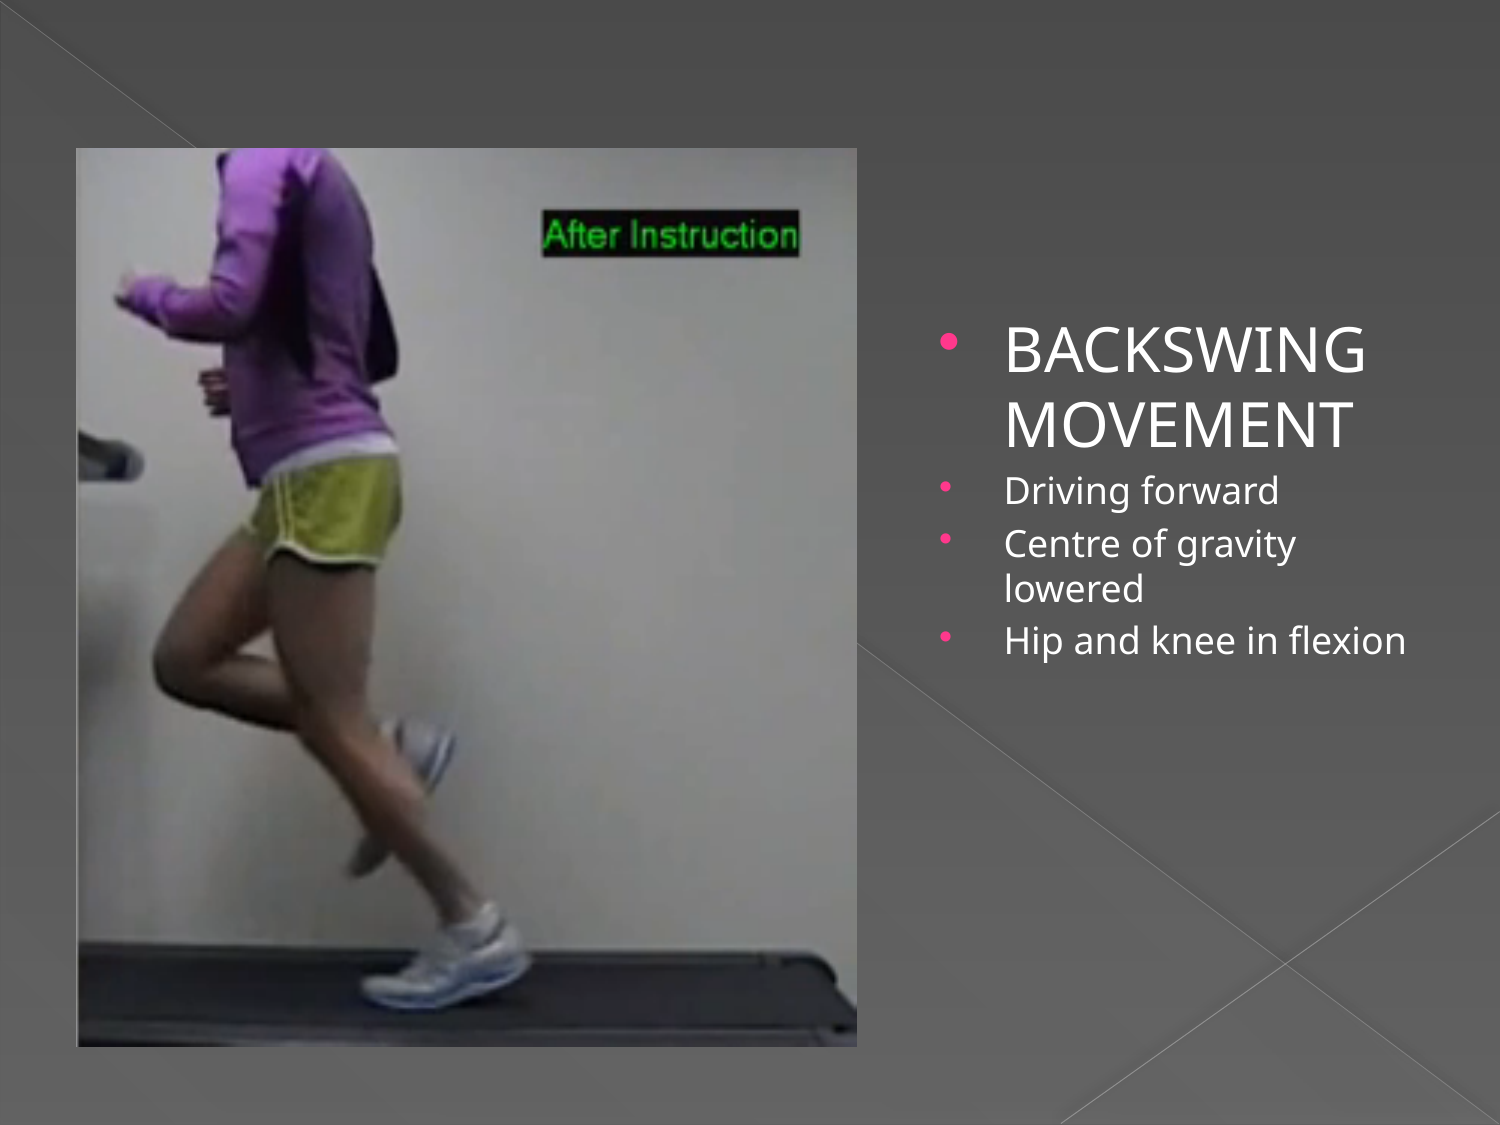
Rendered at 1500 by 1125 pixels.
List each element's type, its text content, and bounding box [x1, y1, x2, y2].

picture [76, 148, 857, 1047]
list BACKSWING MOVEMENT Driving forward Centre of gravity lowered Hip and knee in flexion [915, 302, 1427, 1065]
